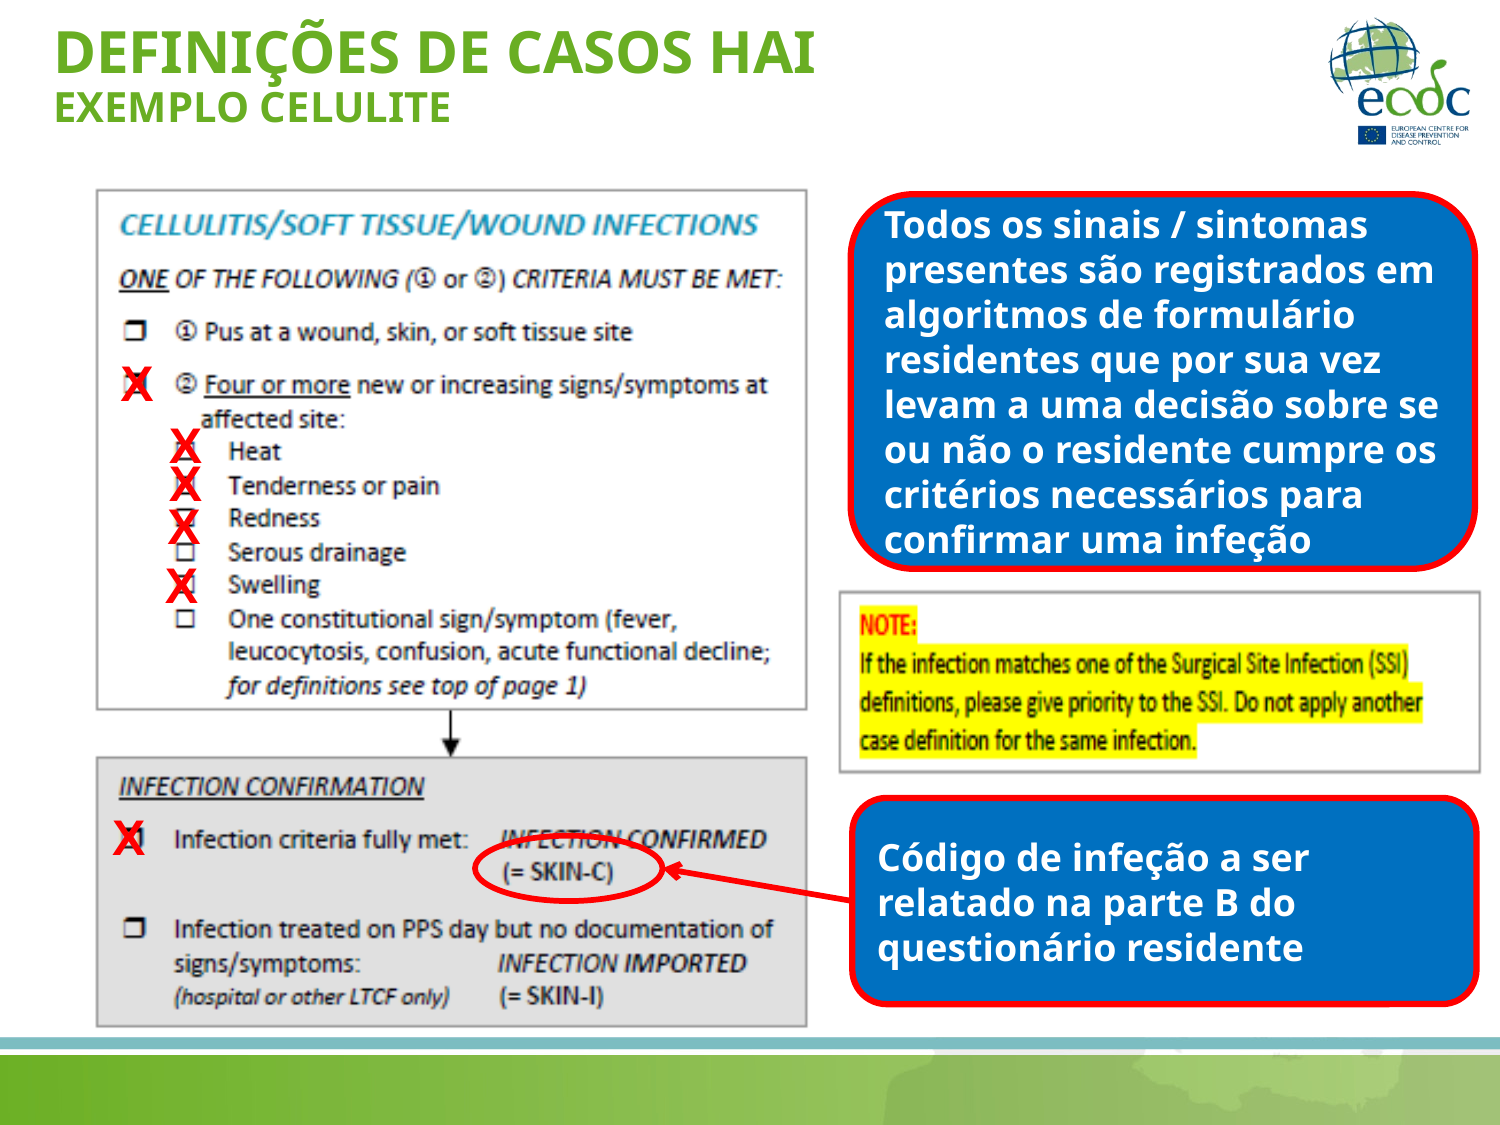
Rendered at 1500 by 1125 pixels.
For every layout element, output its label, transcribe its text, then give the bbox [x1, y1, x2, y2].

picture [0, 1037, 1500, 1125]
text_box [662, 868, 853, 902]
title DEFINIÇÕES DE CASOS HAI EXEMPLO CELULITE [53, 23, 1404, 159]
picture [1328, 17, 1473, 148]
picture [91, 176, 815, 1035]
text_box Código de infeção a ser relatado na parte B do questionário residente [850, 806, 1479, 1007]
text_box Todos os sinais / sintomas presentes são registrados em algoritmos de formulário residentes que por sua vez levam a uma decisão sobre se ou não o residente cumpre os critérios necessários para confirmar uma infeção [848, 192, 1478, 571]
picture [828, 574, 1500, 799]
